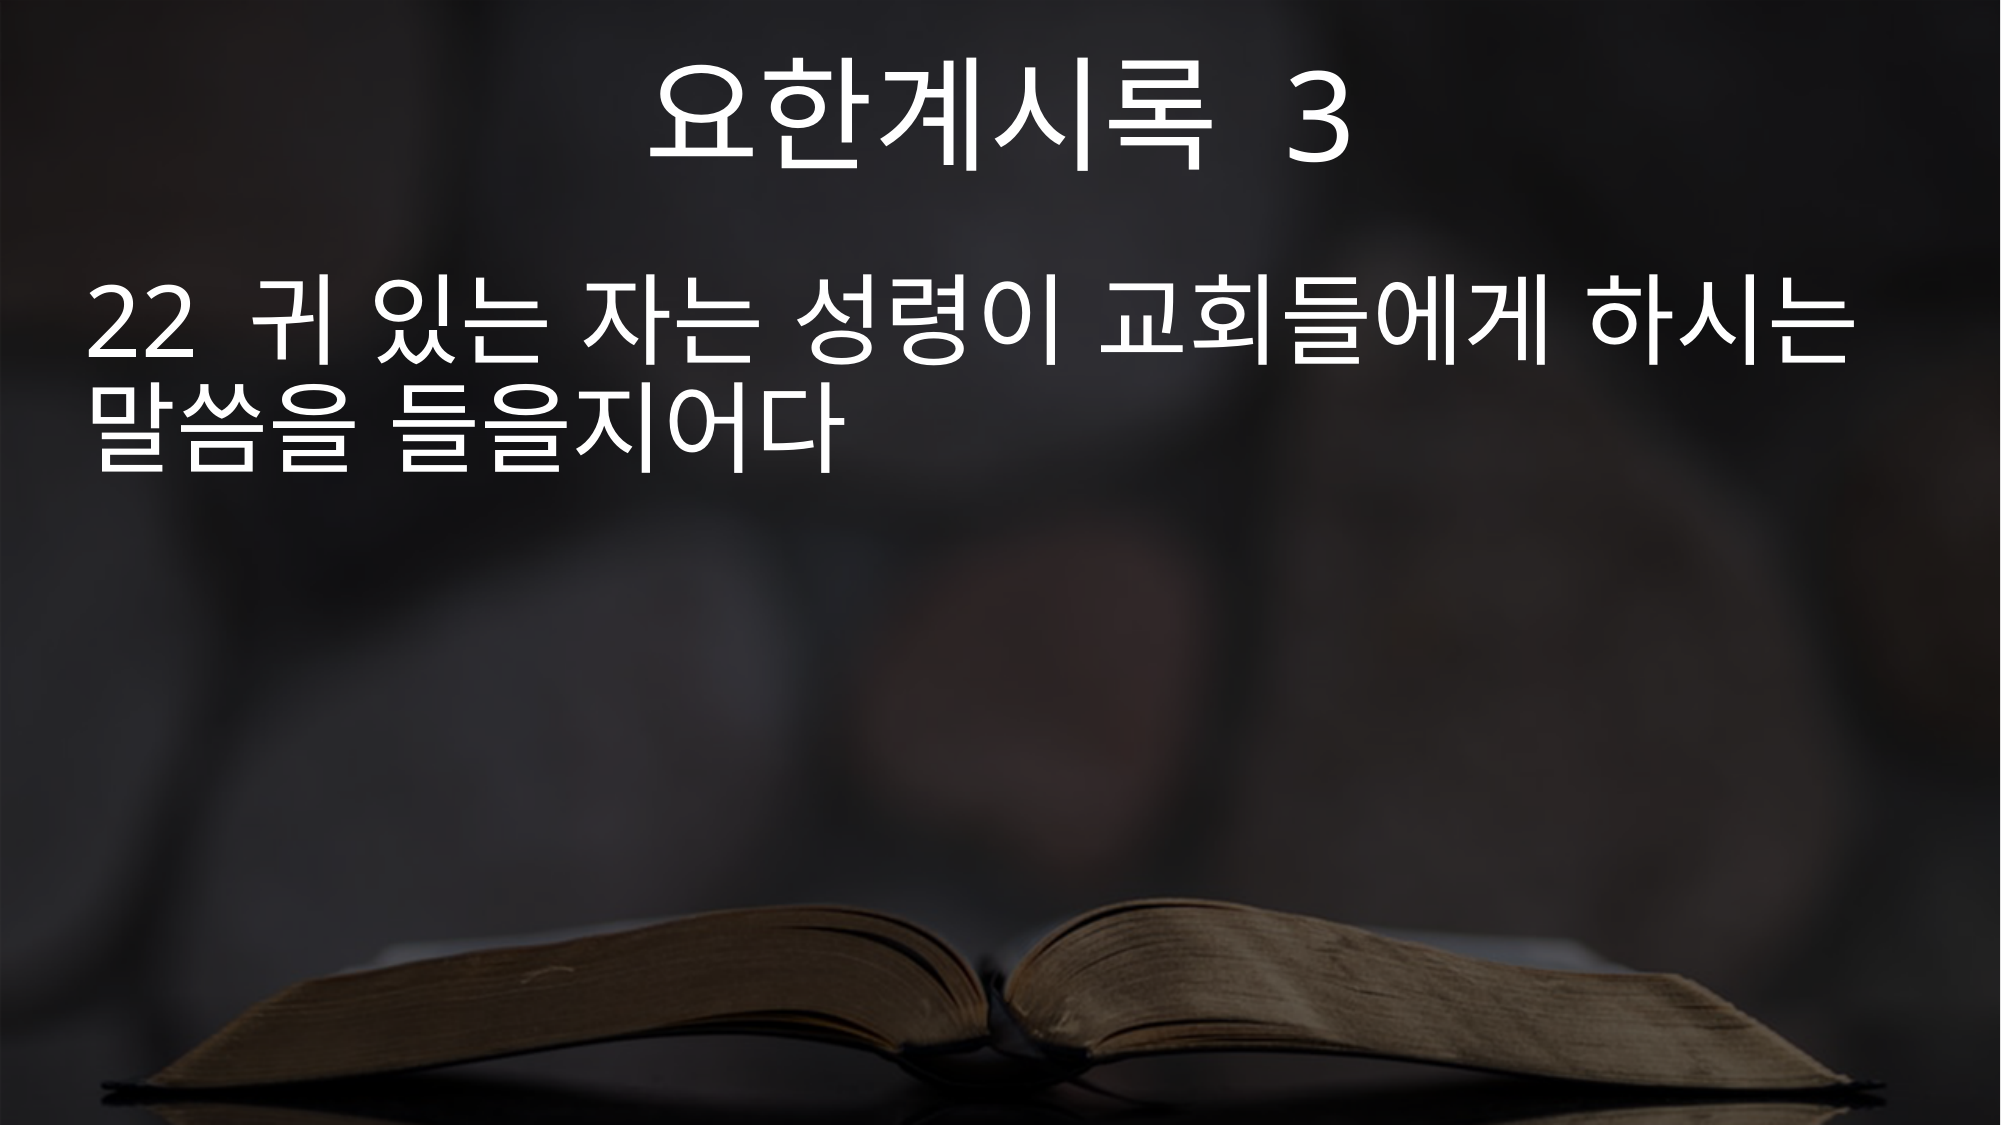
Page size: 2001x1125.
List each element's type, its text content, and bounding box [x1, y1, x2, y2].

picture [0, 0, 2001, 1125]
footer 요한계시록 3 [0, 32, 2000, 192]
list 22 귀 있는 자는 성령이 교회들에게 하시는 말씀을 들을지어다 [69, 263, 1953, 423]
